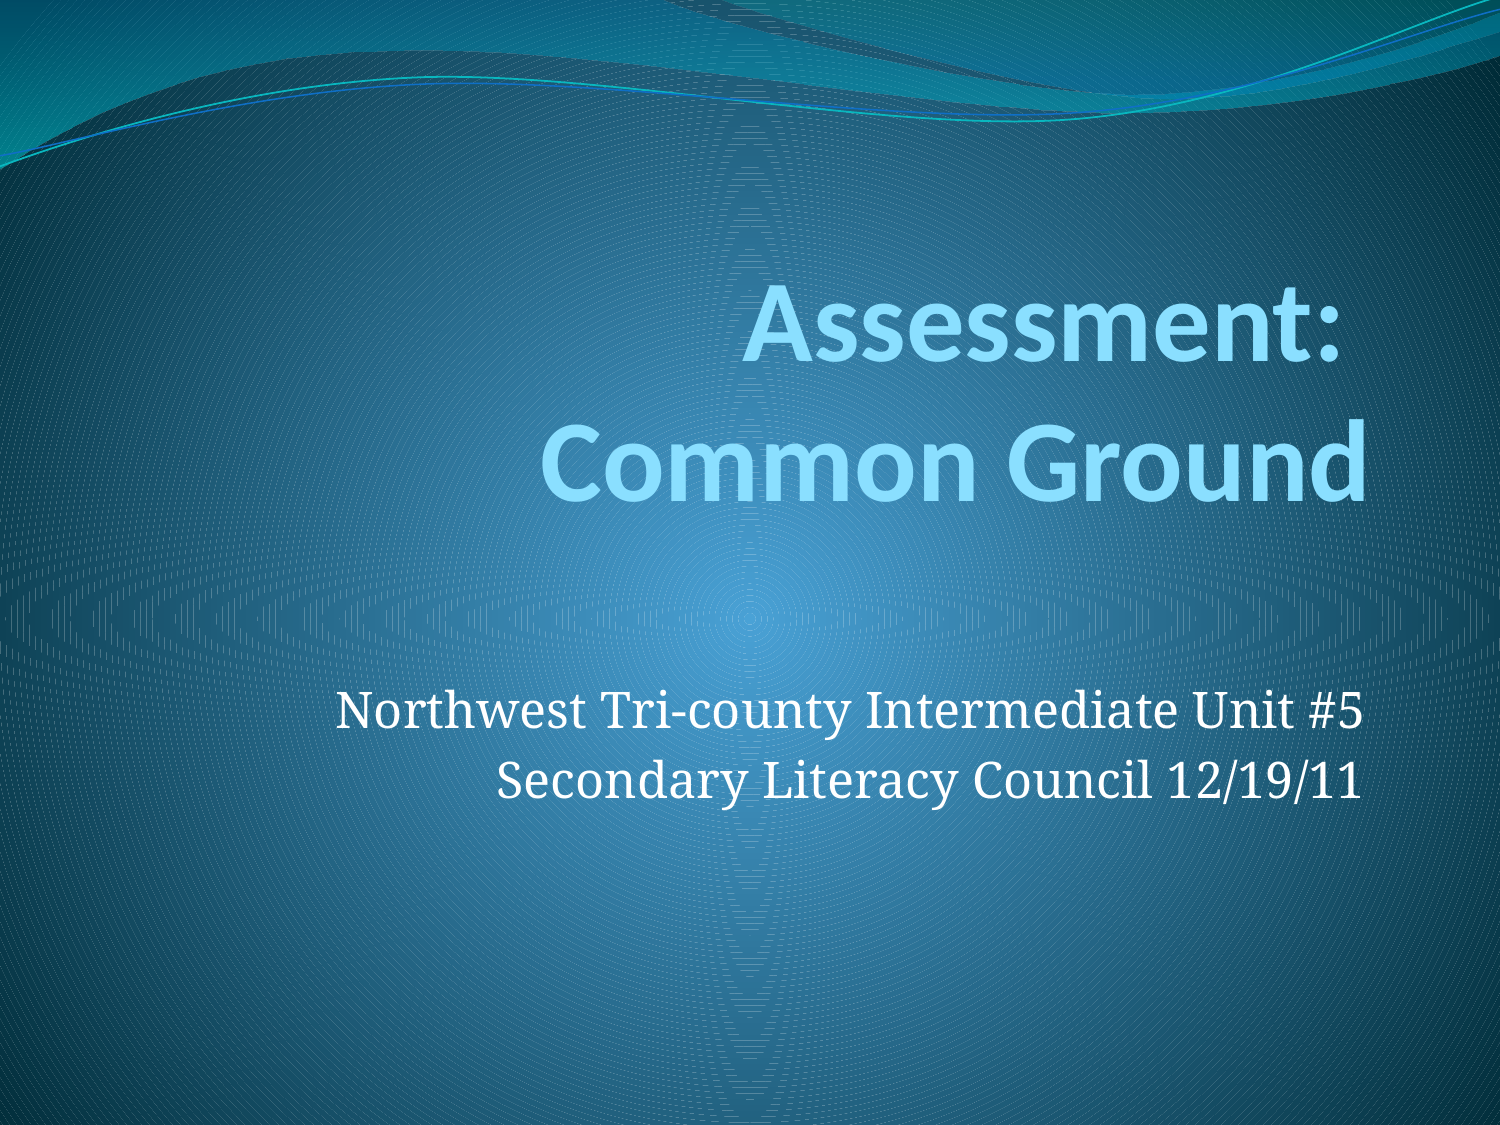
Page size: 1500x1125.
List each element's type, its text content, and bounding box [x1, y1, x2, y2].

title Assessment: Common Ground [87, 224, 1376, 525]
subtitle Northwest Tri-county Intermediate Unit #5 Secondary Literacy Council 12/19/11 [87, 529, 1376, 818]
